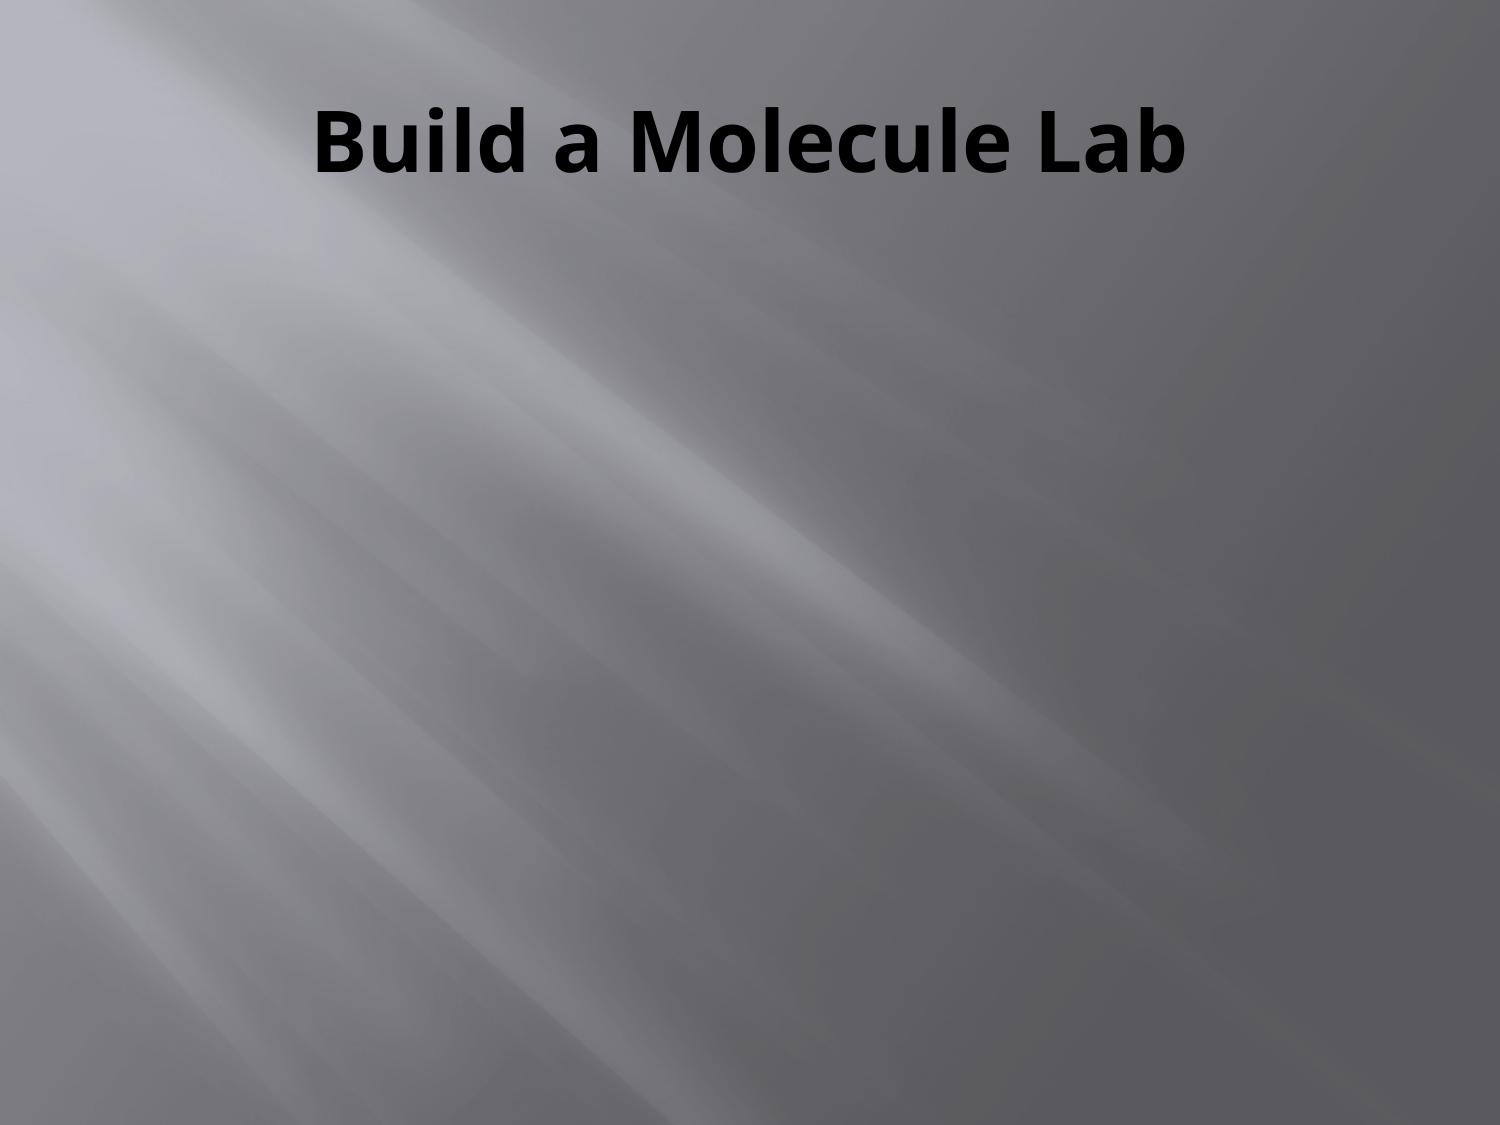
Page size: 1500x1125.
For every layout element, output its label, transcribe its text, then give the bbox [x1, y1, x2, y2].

title Build a Molecule Lab [75, 45, 1425, 233]
